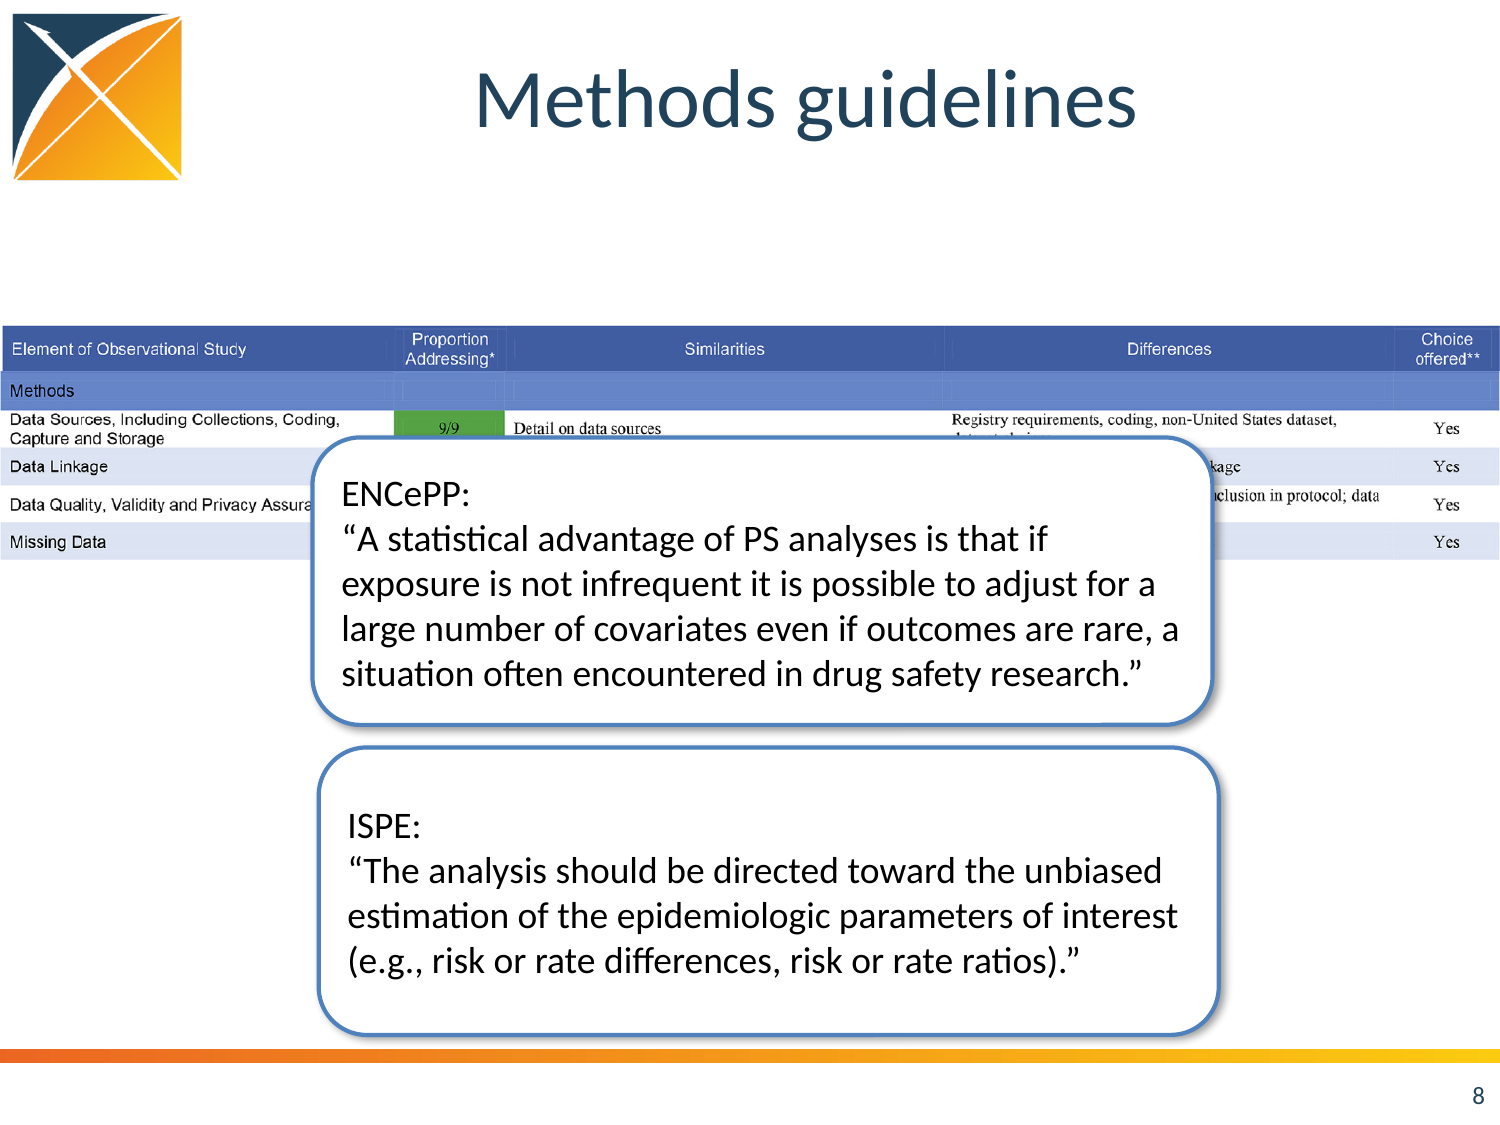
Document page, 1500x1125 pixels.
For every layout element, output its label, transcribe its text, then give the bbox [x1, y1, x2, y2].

text_box ENCePP: “A statistical advantage of PS analyses is that if exposure is not infrequent it is possible to adjust for a large number of covariates even if outcomes are rare, a situation often encountered in drug safety research.” [310, 568, 1215, 727]
title Methods guidelines [187, 24, 1425, 163]
picture [0, 324, 1500, 560]
text_box ISPE: “The analysis should be directed toward the unbiased estimation of the epidemiologic parameters of interest (e.g., risk or rate differences, risk or rate ratios).” [316, 745, 1221, 1038]
picture [0, 0, 206, 200]
slide_number 8 [1149, 1065, 1500, 1125]
